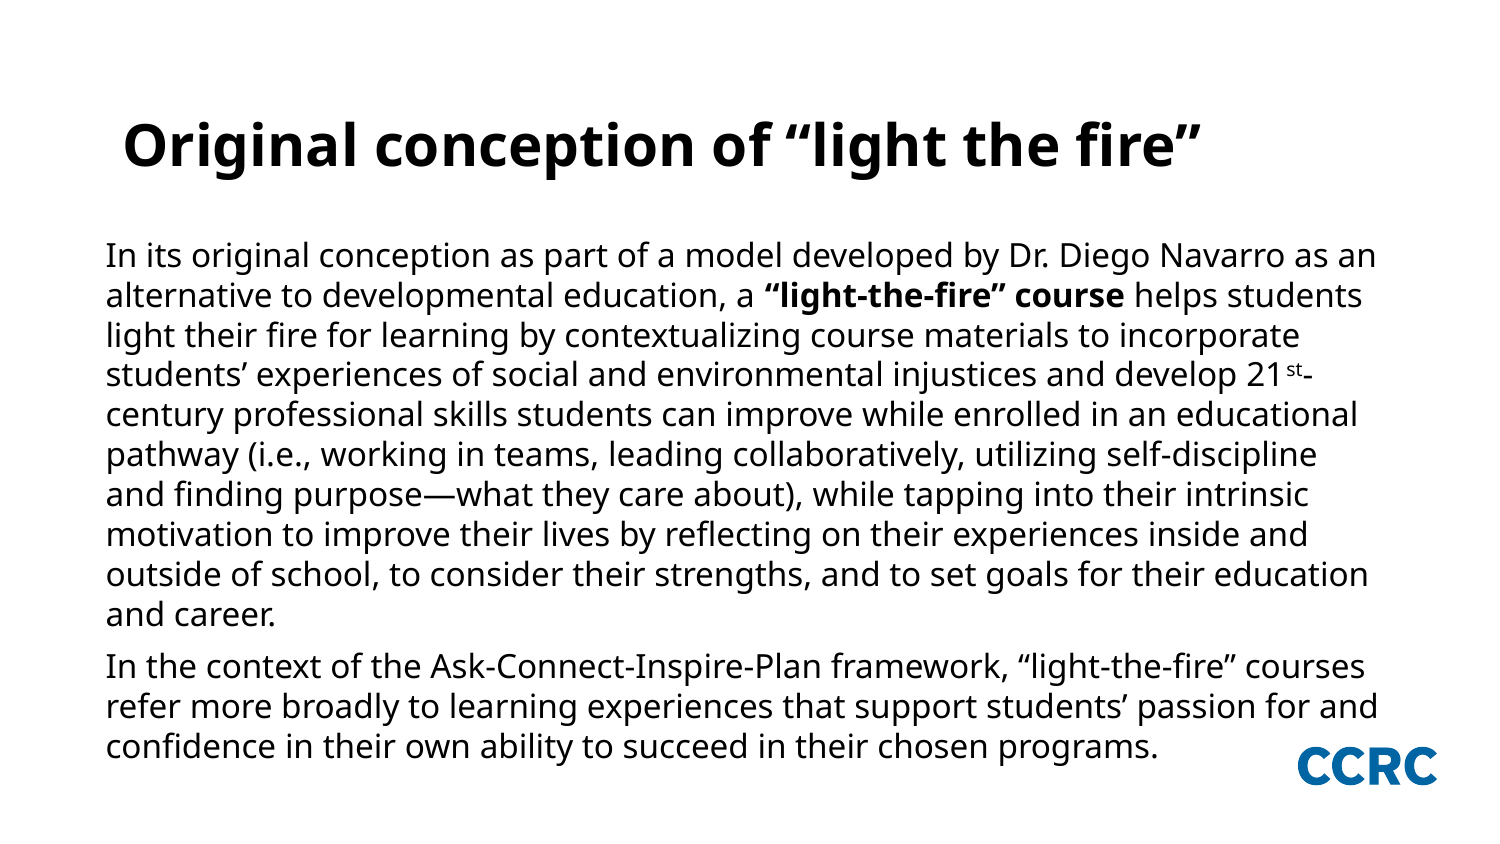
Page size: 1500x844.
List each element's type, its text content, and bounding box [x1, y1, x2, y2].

list In its original conception as part of a model developed by Dr. Diego Navarro as an alternative to developmental education, a “light-the-fire” course helps students light their fire for learning by contextualizing course materials to incorporate students’ experiences of social and environmental injustices and develop 21st-century professional skills students can improve while enrolled in an educational pathway (i.e., working in teams, leading collaboratively, utilizing self-discipline and finding purpose—what they care about), while tapping into their intrinsic motivation to improve their lives by reflecting on their experiences inside and outside of school, to consider their strengths, and to set goals for their education and career. In the context of the Ask-Connect-Inspire-Plan framework, “light-the-fire” courses refer more broadly to learning experiences that support students’ passion for and confidence in their own ability to succeed in their chosen programs. [105, 233, 1388, 715]
picture [1295, 740, 1440, 792]
title Original conception of “light the fire” [107, 93, 1390, 234]
